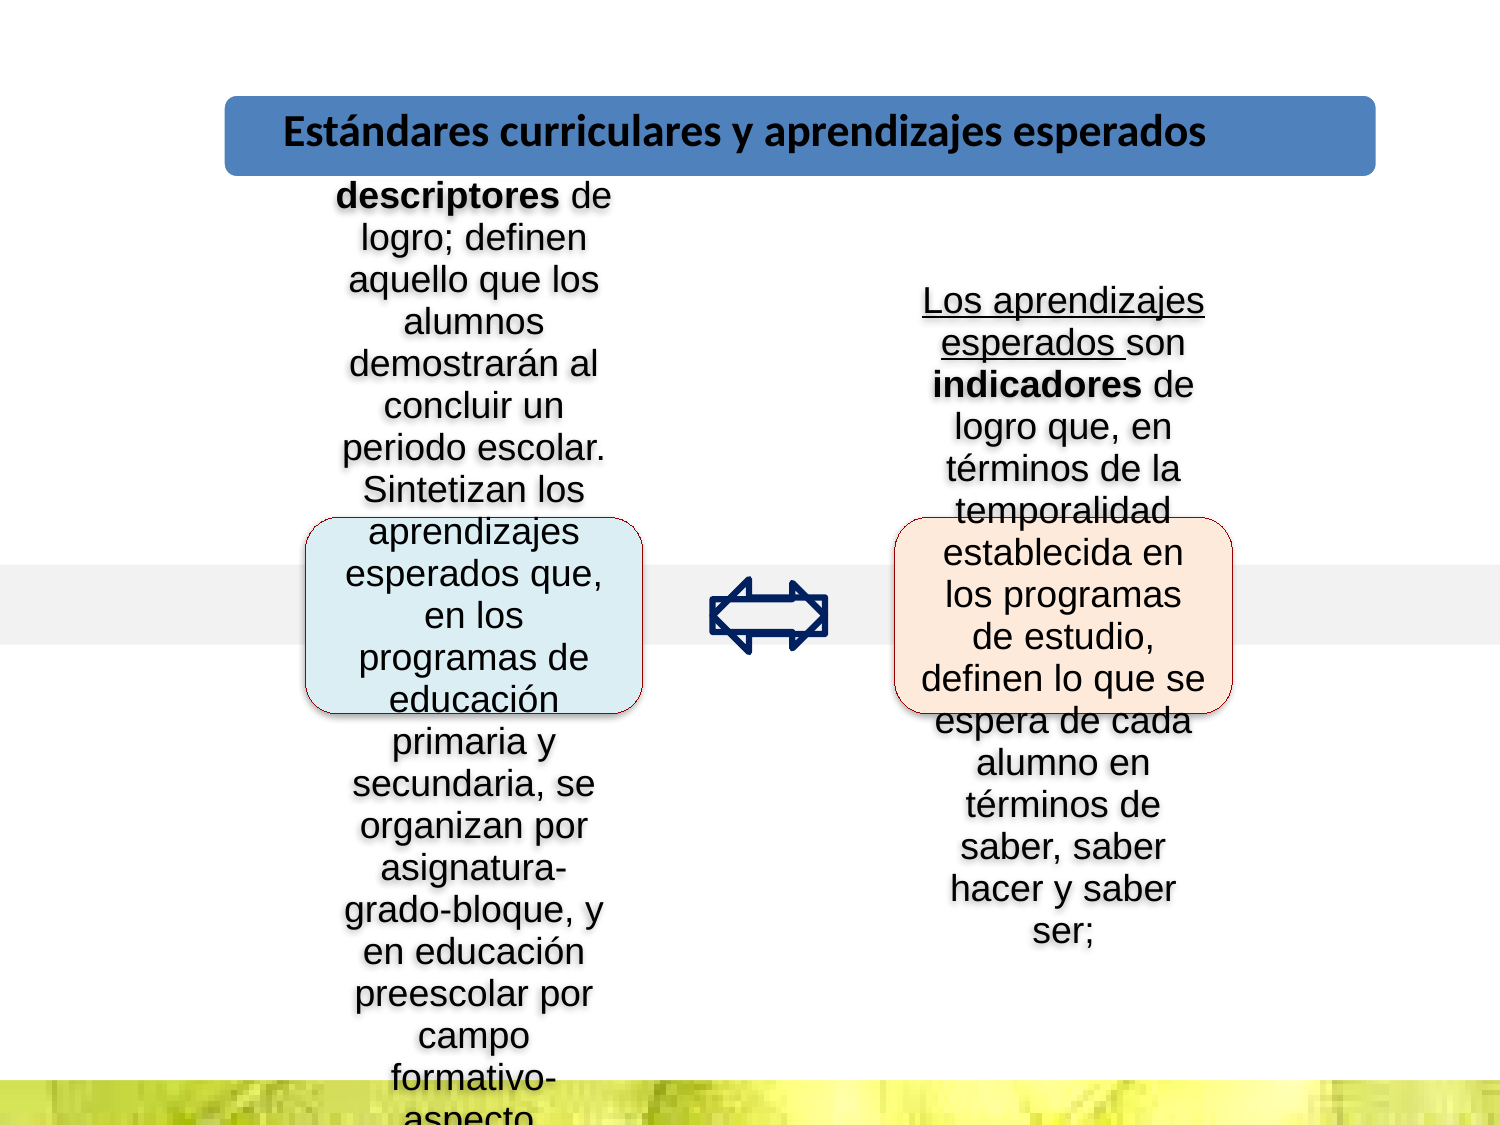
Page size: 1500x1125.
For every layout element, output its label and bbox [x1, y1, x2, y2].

picture [0, 0, 1500, 1125]
list [93, 222, 1444, 1009]
text_box [222, 93, 1417, 179]
